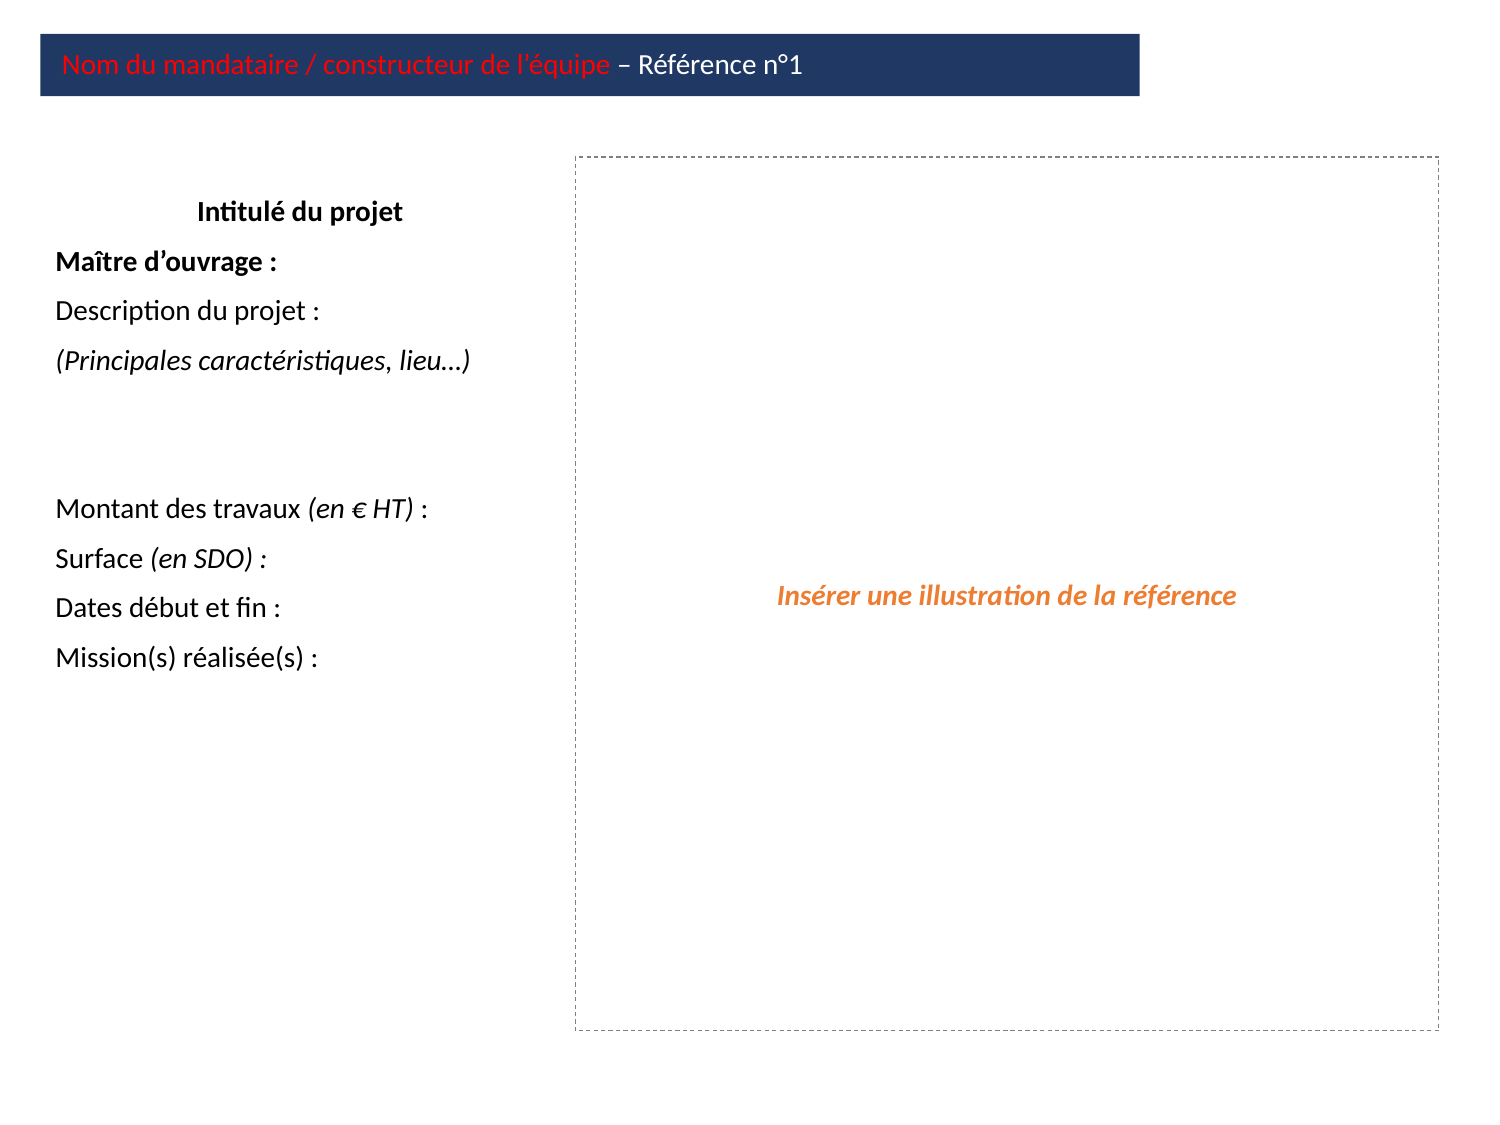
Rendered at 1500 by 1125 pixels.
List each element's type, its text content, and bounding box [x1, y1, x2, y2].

text_box Nom du mandataire / constructeur de l’équipe – Référence n°1 [40, 33, 1140, 97]
text_box Intitulé du projet Maître d’ouvrage : Description du projet : (Principales caractéristiques, lieu…) Montant des travaux (en € HT) : Surface (en SDO) : Dates début et fin : Mission(s) réalisée(s) : [40, 184, 561, 681]
text_box Insérer une illustration de la référence [574, 156, 1440, 1032]
